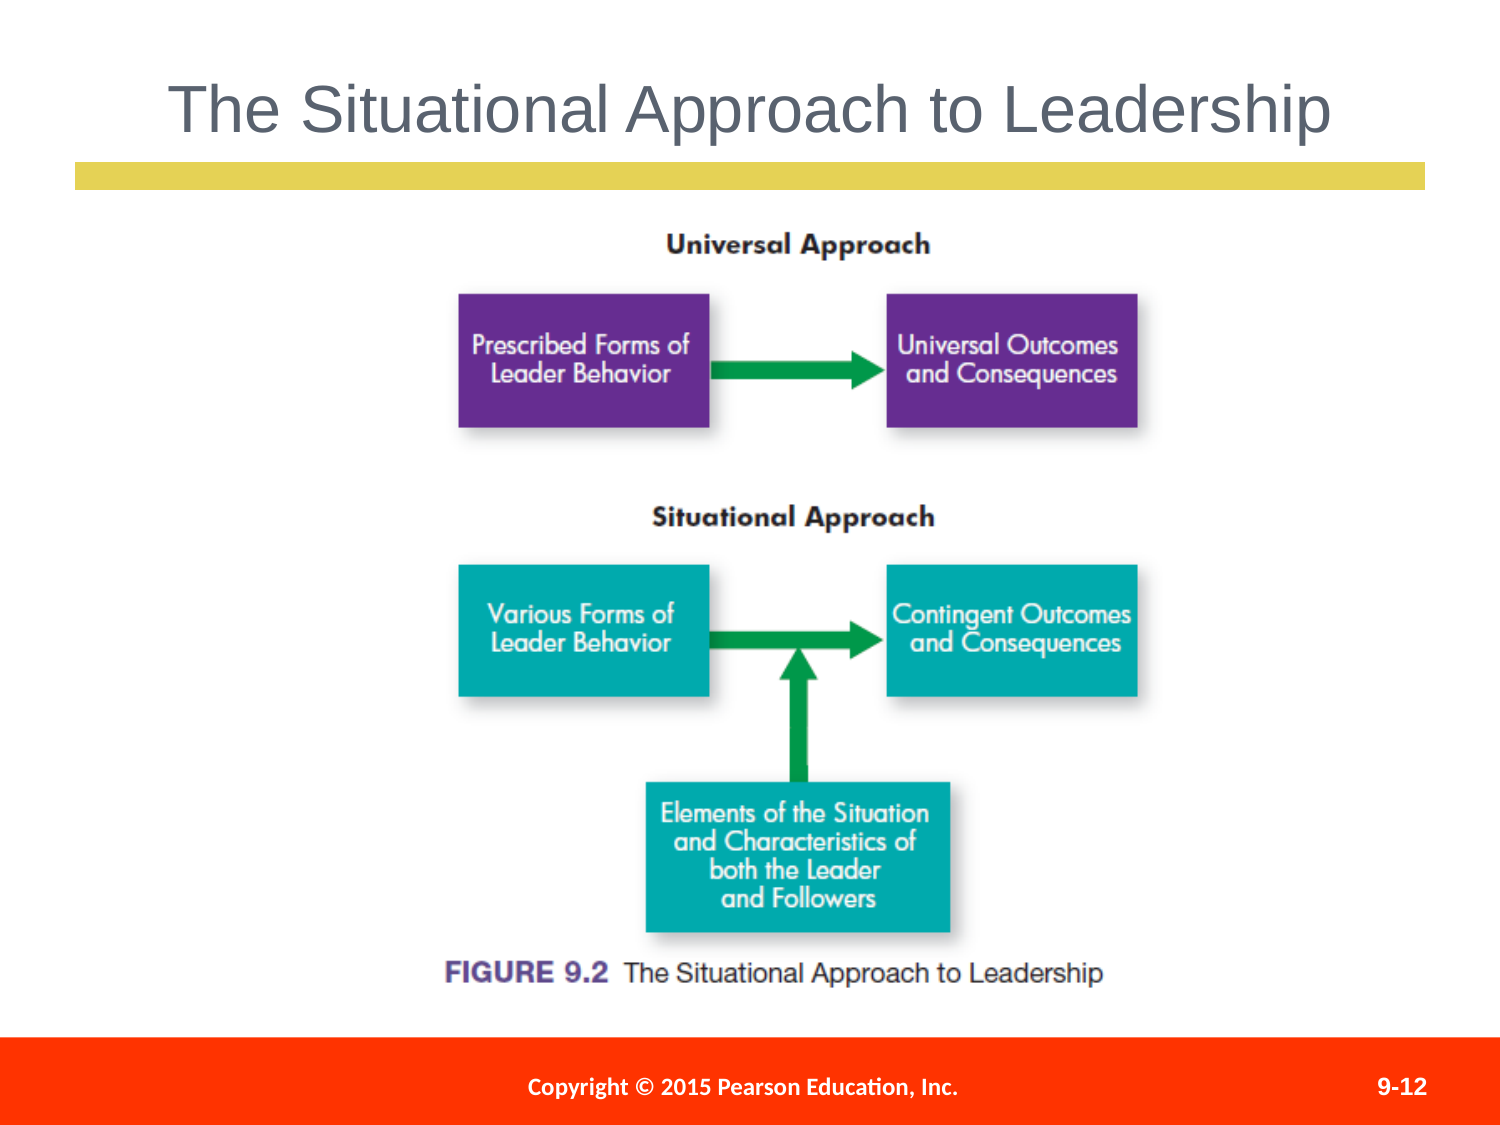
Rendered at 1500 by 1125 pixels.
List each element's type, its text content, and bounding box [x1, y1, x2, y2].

title The Situational Approach to Leadership [74, 12, 1426, 201]
picture [392, 213, 1163, 1013]
